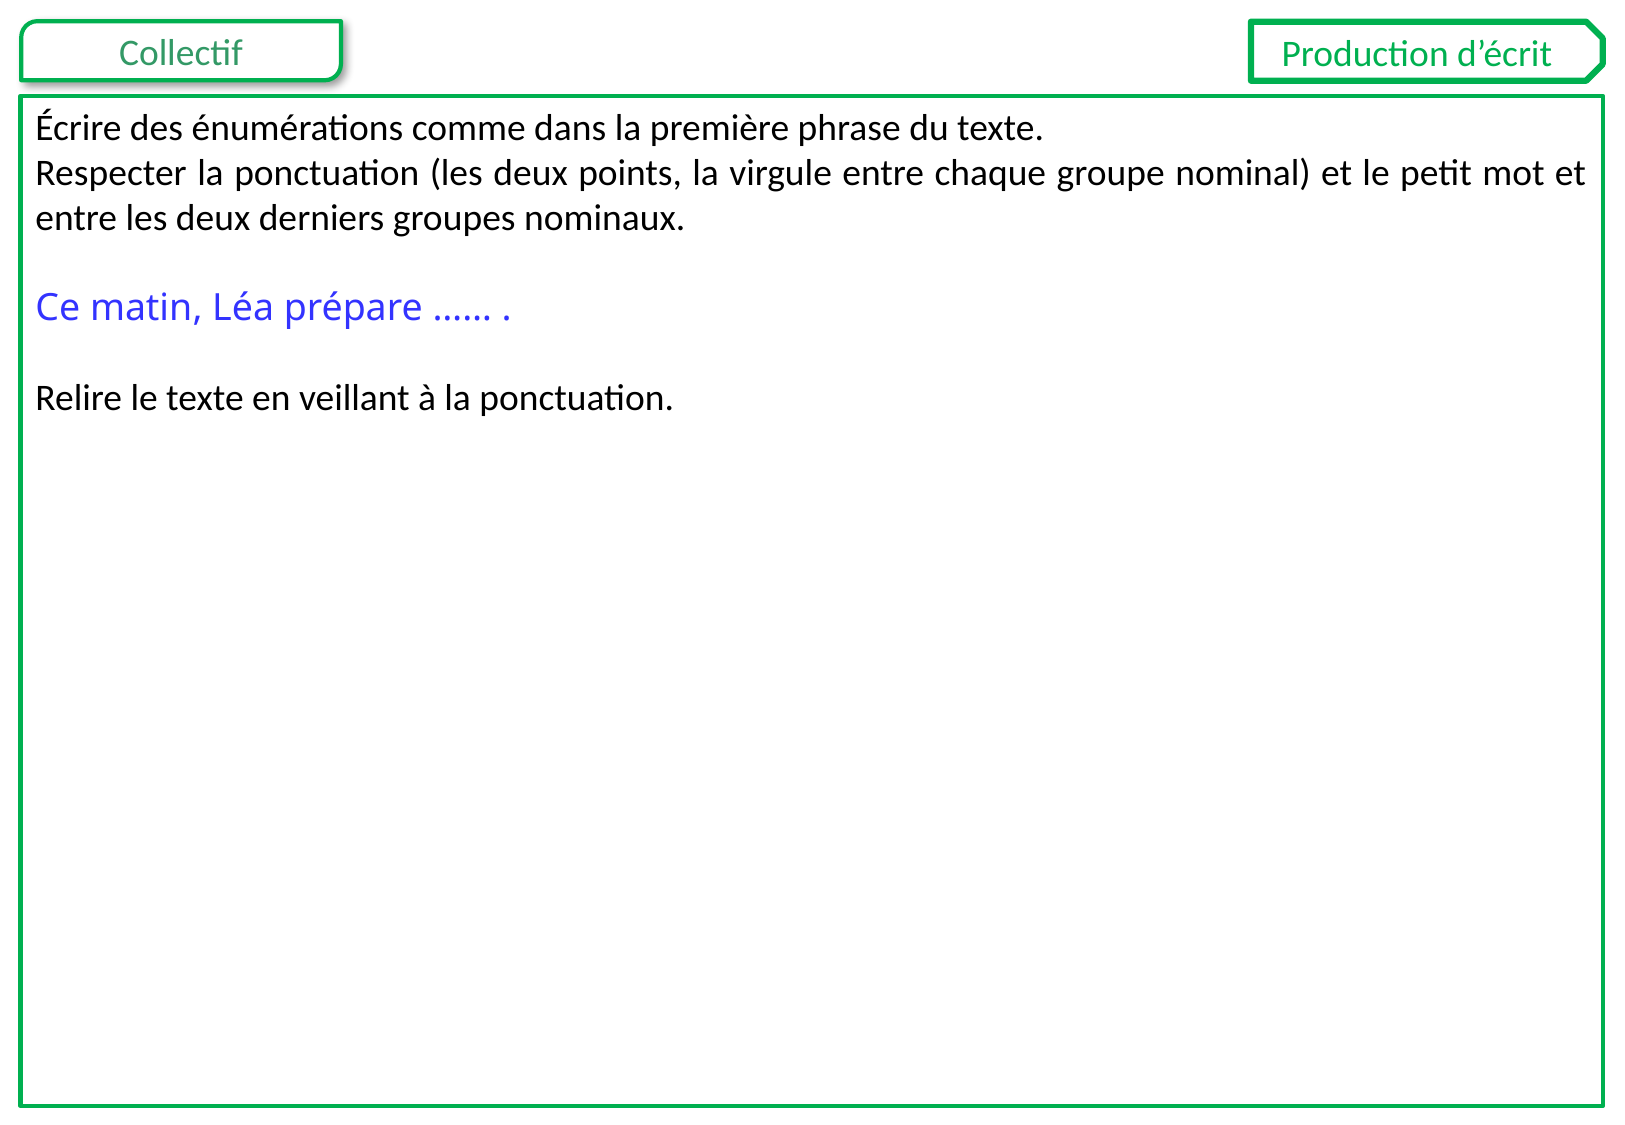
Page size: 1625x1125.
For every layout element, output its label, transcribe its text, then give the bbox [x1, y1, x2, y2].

list Production d’écrit [1250, 21, 1584, 81]
list Écrire des énumérations comme dans la première phrase du texte. Respecter la ponctuation (les deux points, la virgule entre chaque groupe nominal) et le petit mot et entre les deux derniers groupes nominaux. Ce matin, Léa prépare …… . Relire le texte en veillant à la ponctuation. [18, 94, 1605, 1108]
